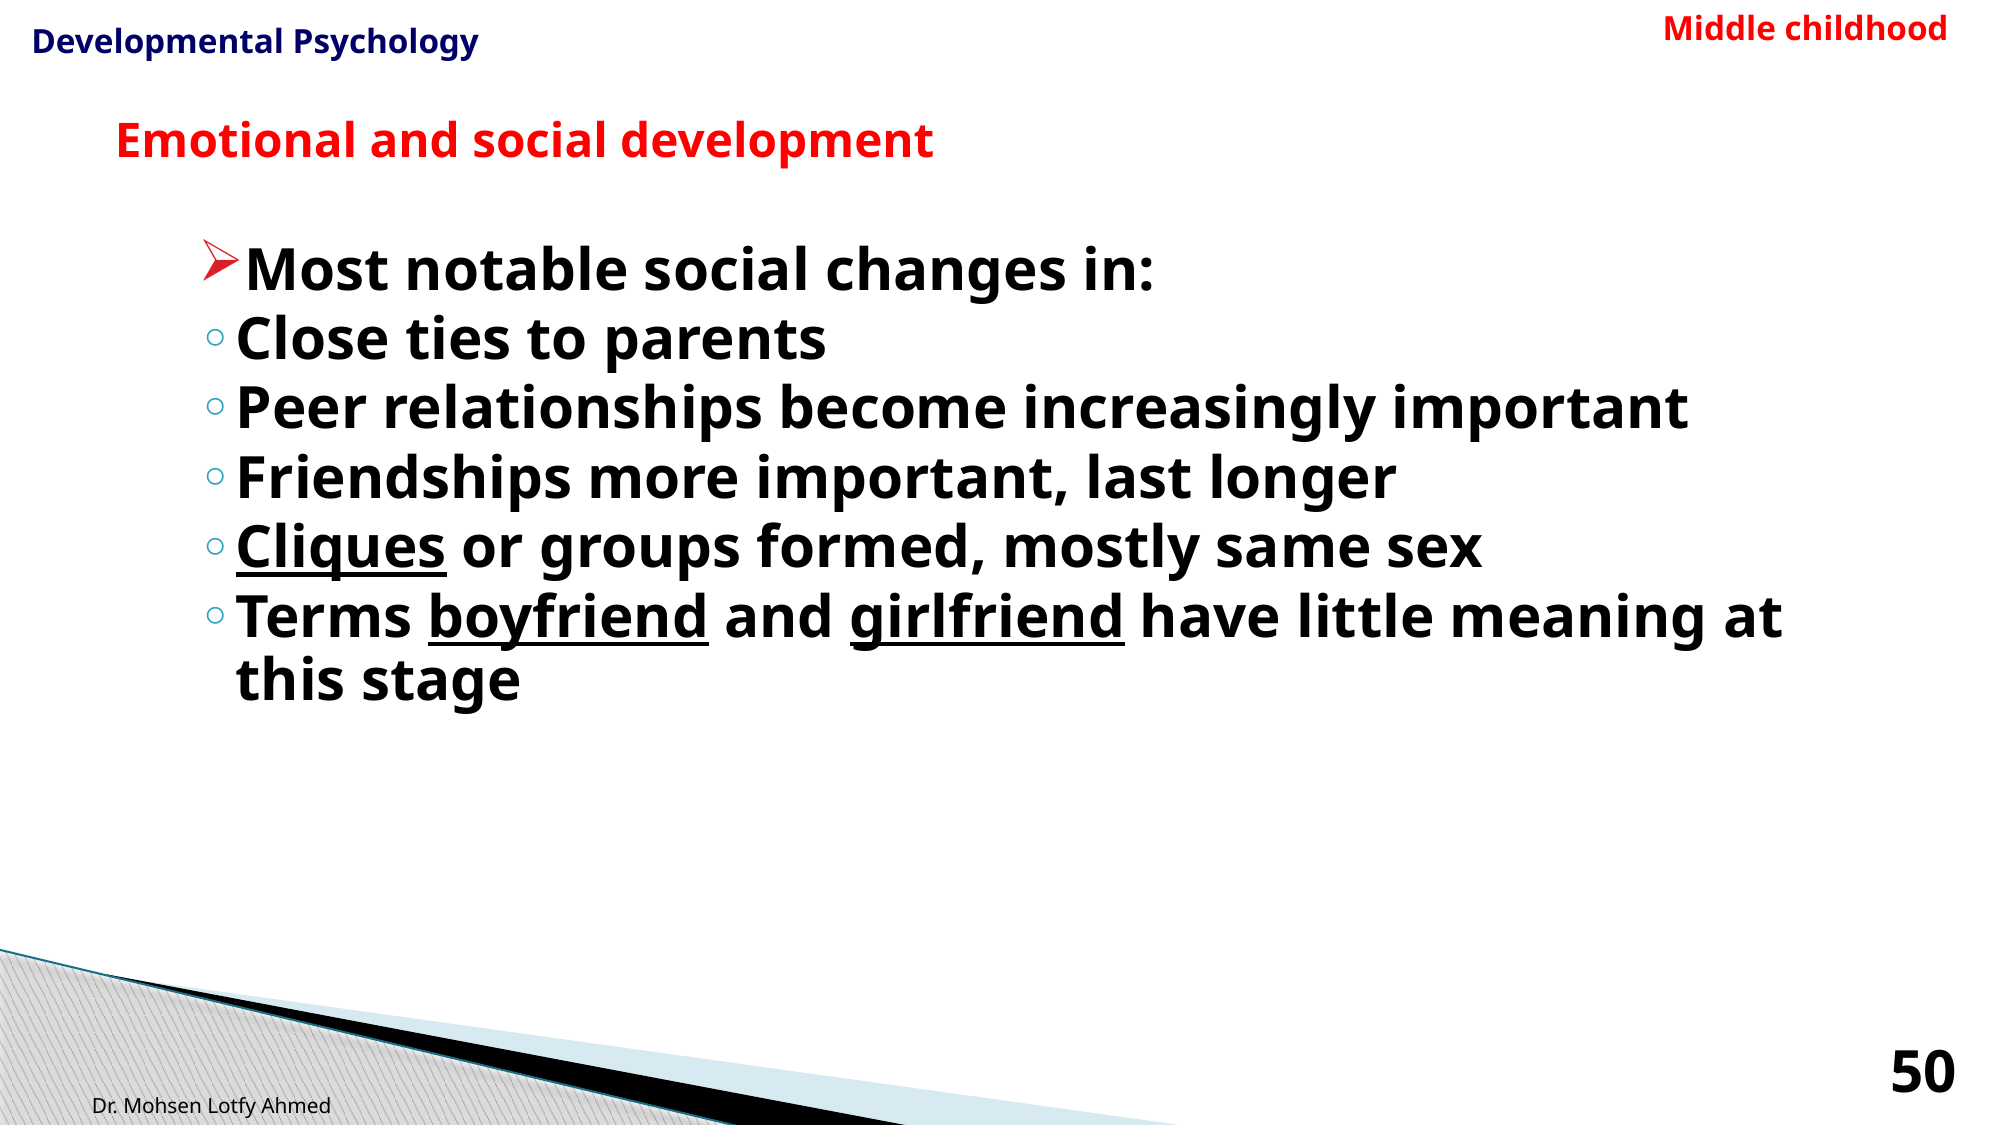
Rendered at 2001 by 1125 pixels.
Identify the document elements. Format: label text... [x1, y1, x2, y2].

title Emotional and social development [99, 45, 1900, 233]
text_box Middle childhood [1647, 0, 2000, 55]
footer Dr. Mohsen Lotfy Ahmed [0, 1065, 347, 1125]
list Most notable social changes in: Close ties to parents Peer relationships become increasingly important Friendships more important, last longer Cliques or groups formed, mostly same sex Terms boyfriend and girlfriend have little meaning at this stage [118, 233, 1819, 988]
text_box Developmental Psychology [16, 12, 767, 68]
slide_number 50 [1858, 1028, 1972, 1112]
